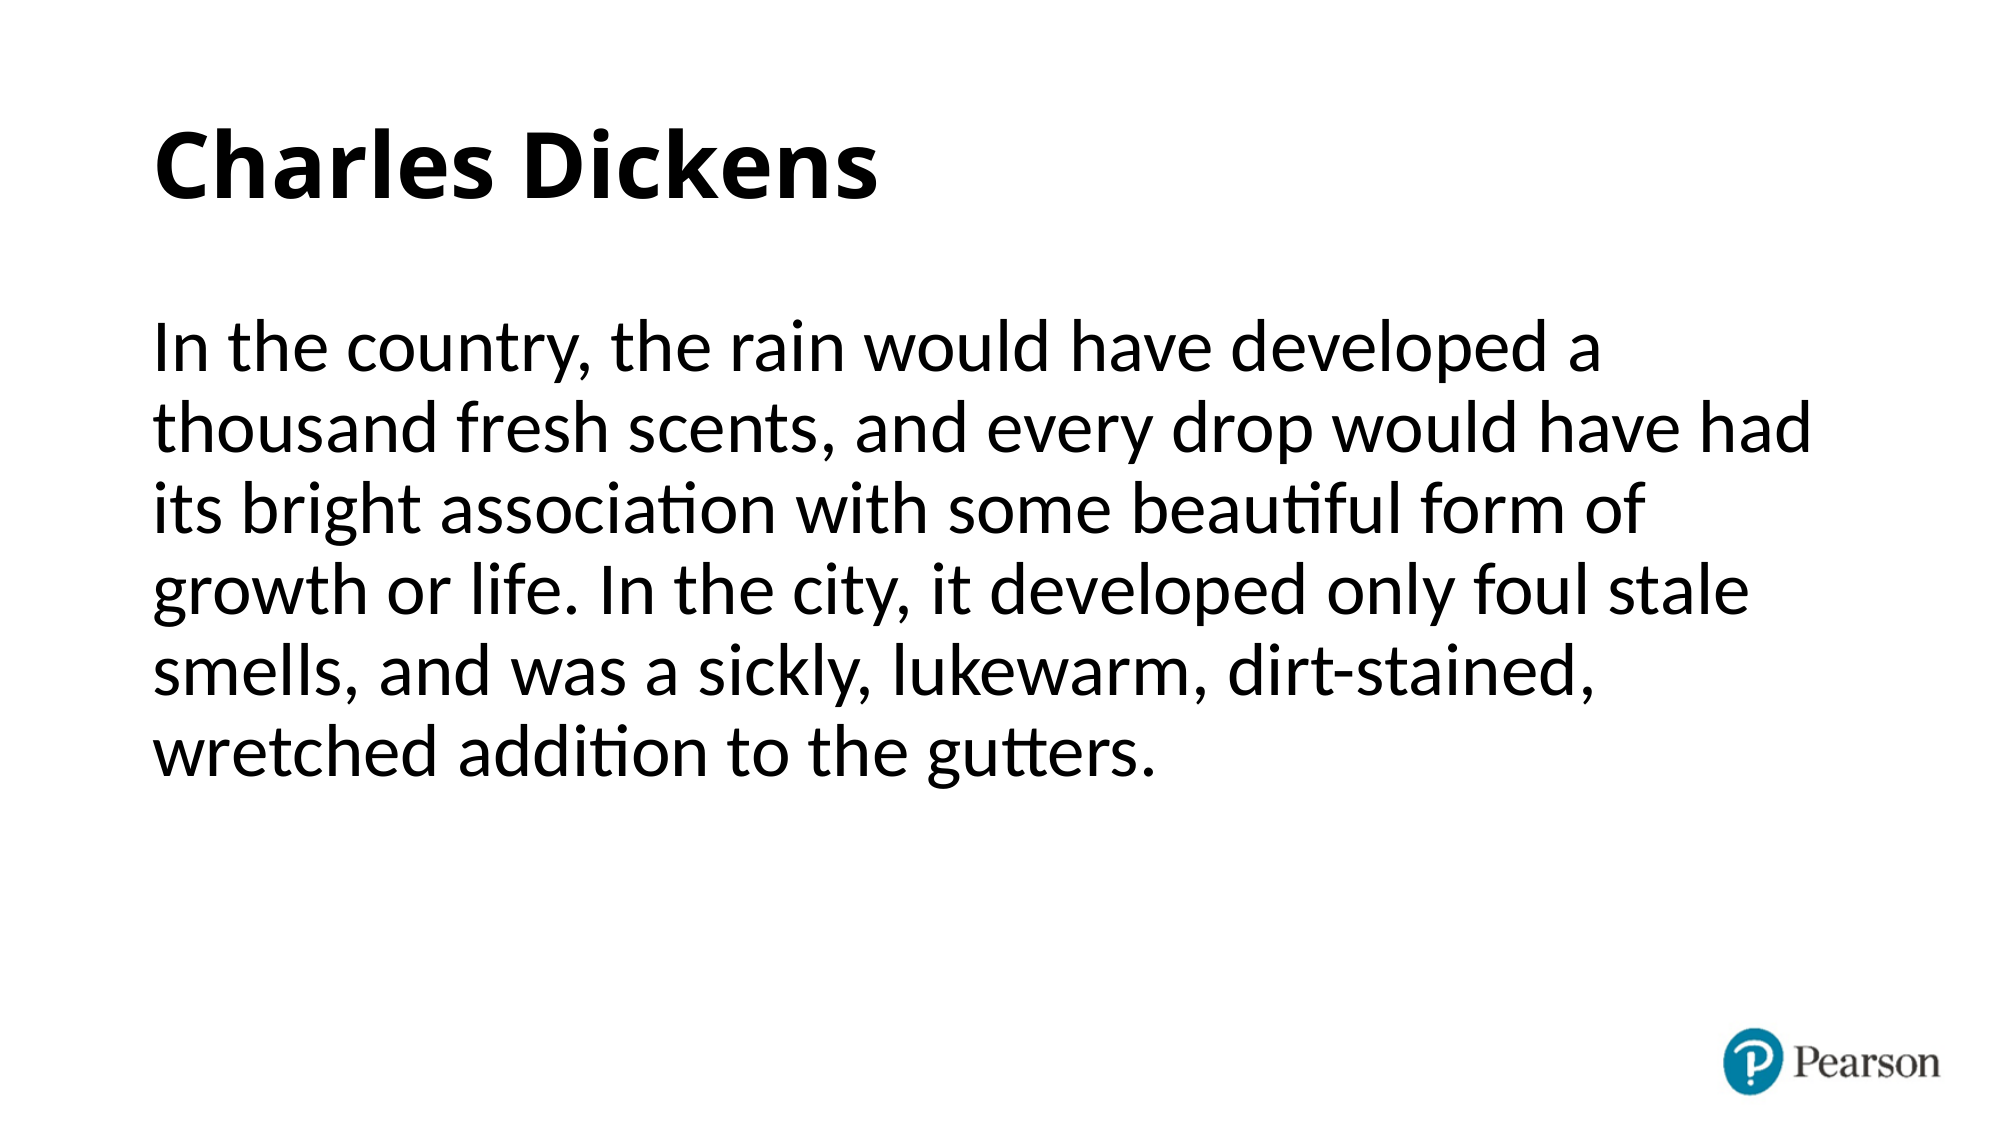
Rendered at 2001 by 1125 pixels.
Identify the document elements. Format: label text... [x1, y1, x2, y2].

title Charles Dickens [137, 59, 1863, 278]
list In the country, the rain would have developed a thousand fresh scents, and every drop would have had its bright association with some beautiful form of growth or life. In the city, it developed only foul stale smells, and was a sickly, lukewarm, dirt-stained, wretched addition to the gutters. [137, 299, 1863, 1014]
picture [1713, 1013, 1951, 1106]
